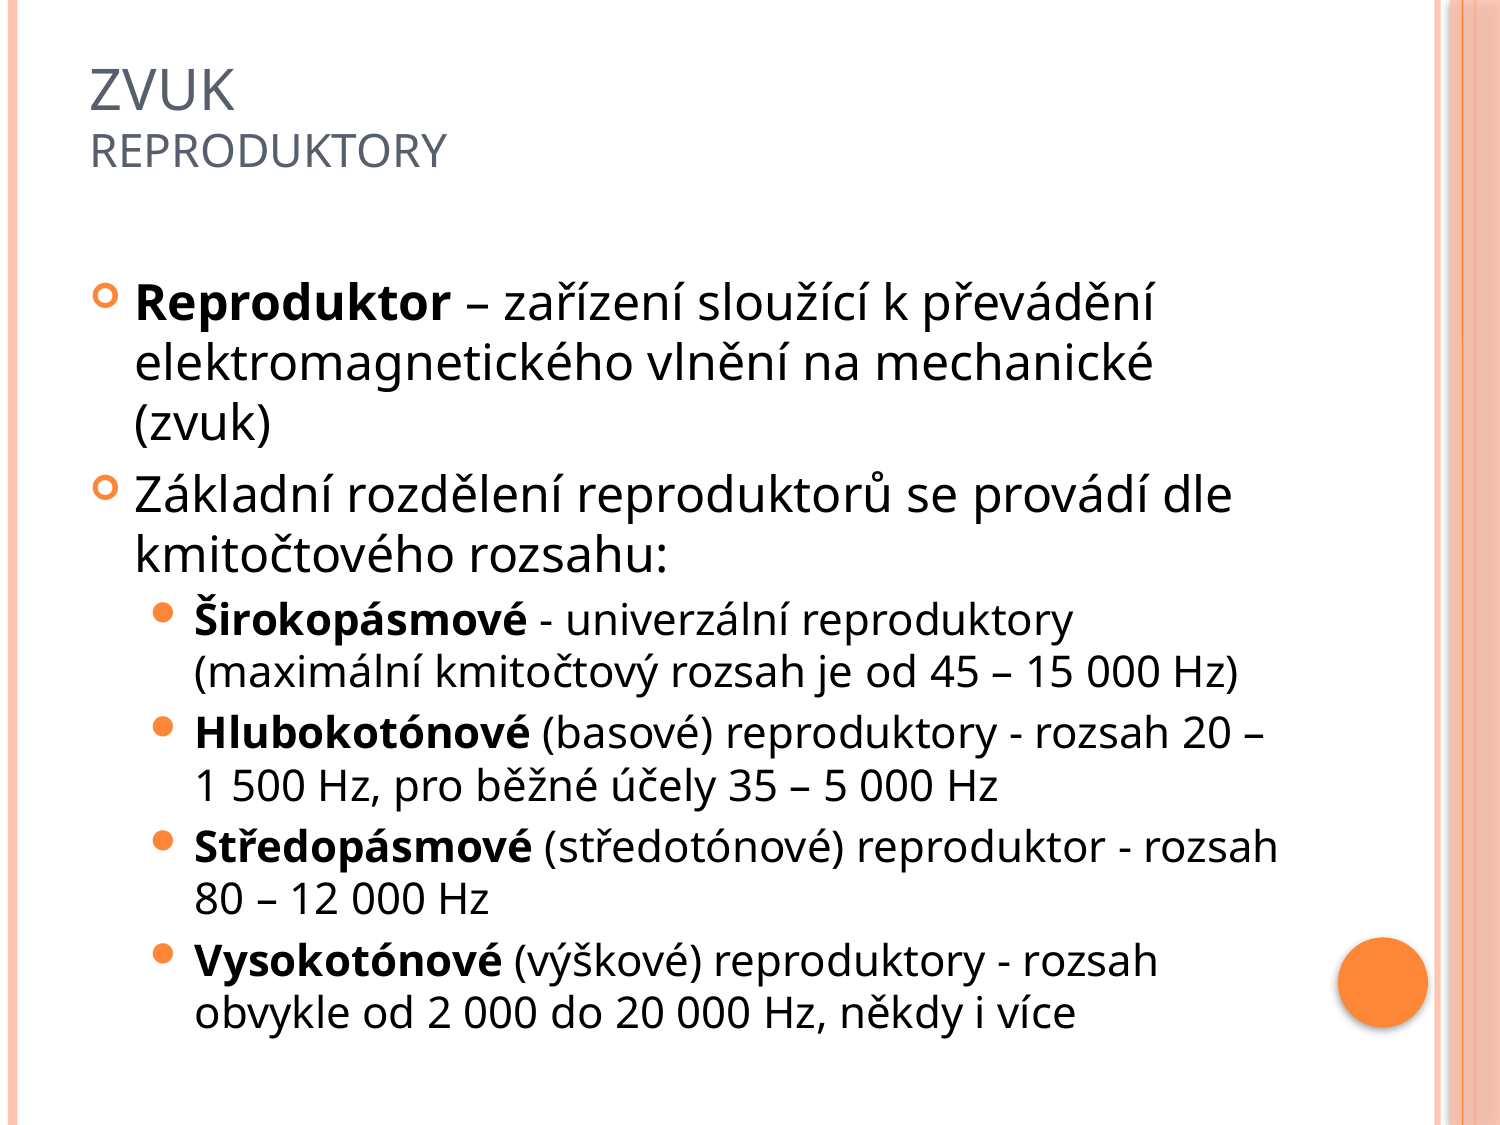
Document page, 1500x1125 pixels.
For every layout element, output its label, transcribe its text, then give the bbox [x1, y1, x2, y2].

list Reproduktor – zařízení sloužící k převádění elektromagnetického vlnění na mechanické (zvuk) Základní rozdělení reproduktorů se provádí dle kmitočtového rozsahu: Širokopásmové - univerzální reproduktory (maximální kmitočtový rozsah je od 45 – 15 000 Hz) Hlubokotónové (basové) reproduktory - rozsah 20 – 1 500 Hz, pro běžné účely 35 – 5 000 Hz Středopásmové (středotónové) reproduktor - rozsah 80 – 12 000 Hz Vysokotónové (výškové) reproduktory - rozsah obvykle od 2 000 do 20 000 Hz, někdy i více [75, 262, 1300, 1062]
title ZVUK Reproduktory [75, 45, 1300, 185]
